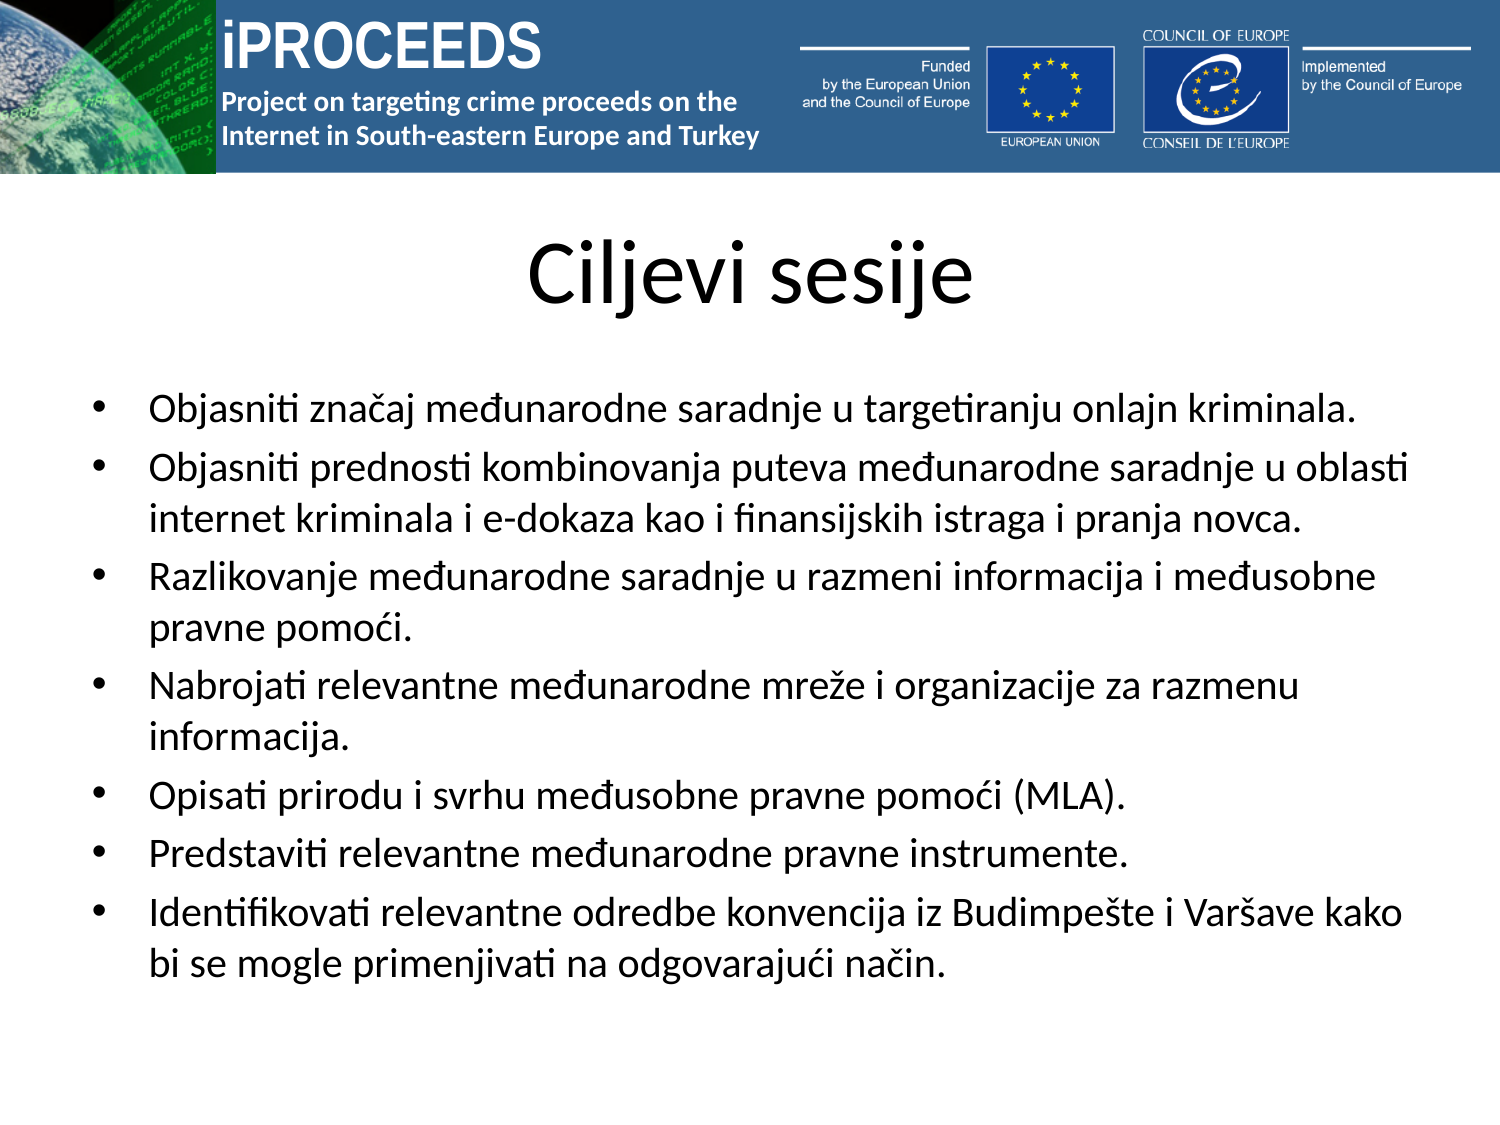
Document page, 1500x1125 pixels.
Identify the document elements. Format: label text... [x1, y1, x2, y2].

picture [800, 30, 1471, 148]
picture [0, 0, 216, 174]
list Objasniti značaj međunarodne saradnje u targetiranju onlajn kriminala. Objasniti prednosti kombinovanja puteva međunarodne saradnje u oblasti internet kriminala i e-dokaza kao i finansijskih istraga i pranja novca. Razlikovanje međunarodne saradnje u razmeni informacija i međusobne pravne pomoći. Nabrojati relevantne međunarodne mreže i organizacije za razmenu informacija. Opisati prirodu i svrhu međusobne pravne pomoći (MLA). Predstaviti relevantne međunarodne pravne instrumente. Identifikovati relevantne odredbe konvencija iz Budimpešte i Varšave kako bi se mogle primenjivati na odgovarajući način. [76, 373, 1428, 1017]
title Ciljevi sesije [76, 172, 1428, 361]
